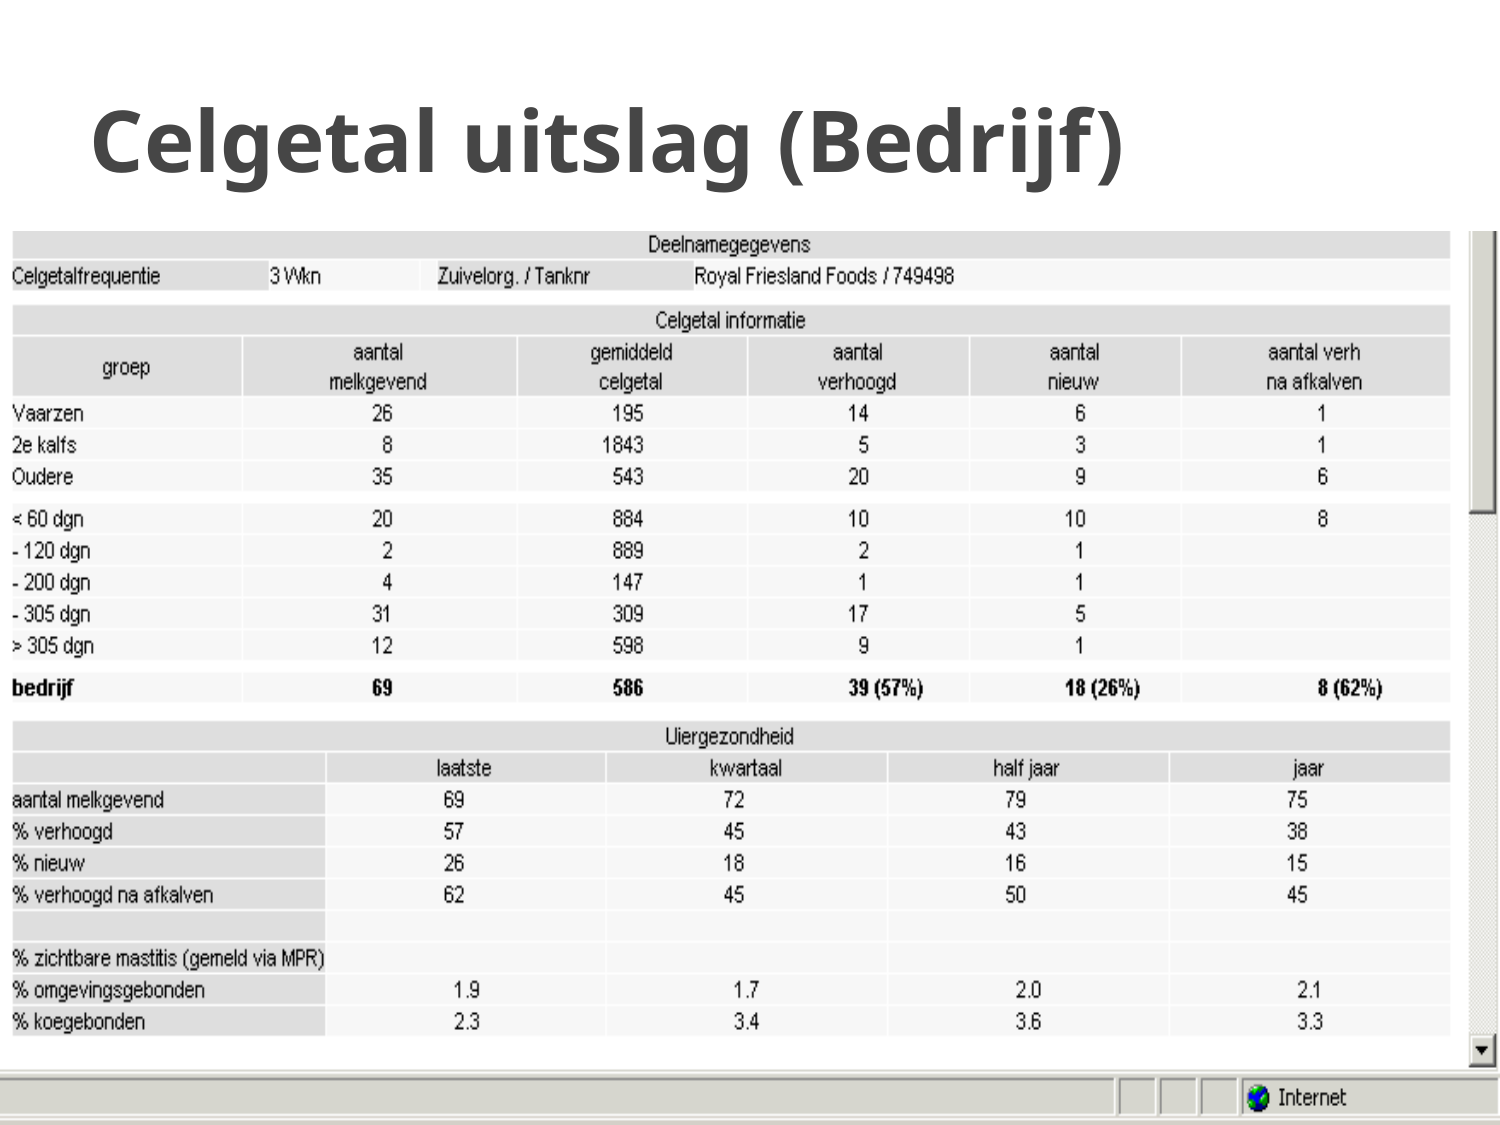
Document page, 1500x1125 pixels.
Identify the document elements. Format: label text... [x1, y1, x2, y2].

title Celgetal uitslag (Bedrijf) [75, 45, 1425, 231]
picture [0, 231, 1500, 1125]
